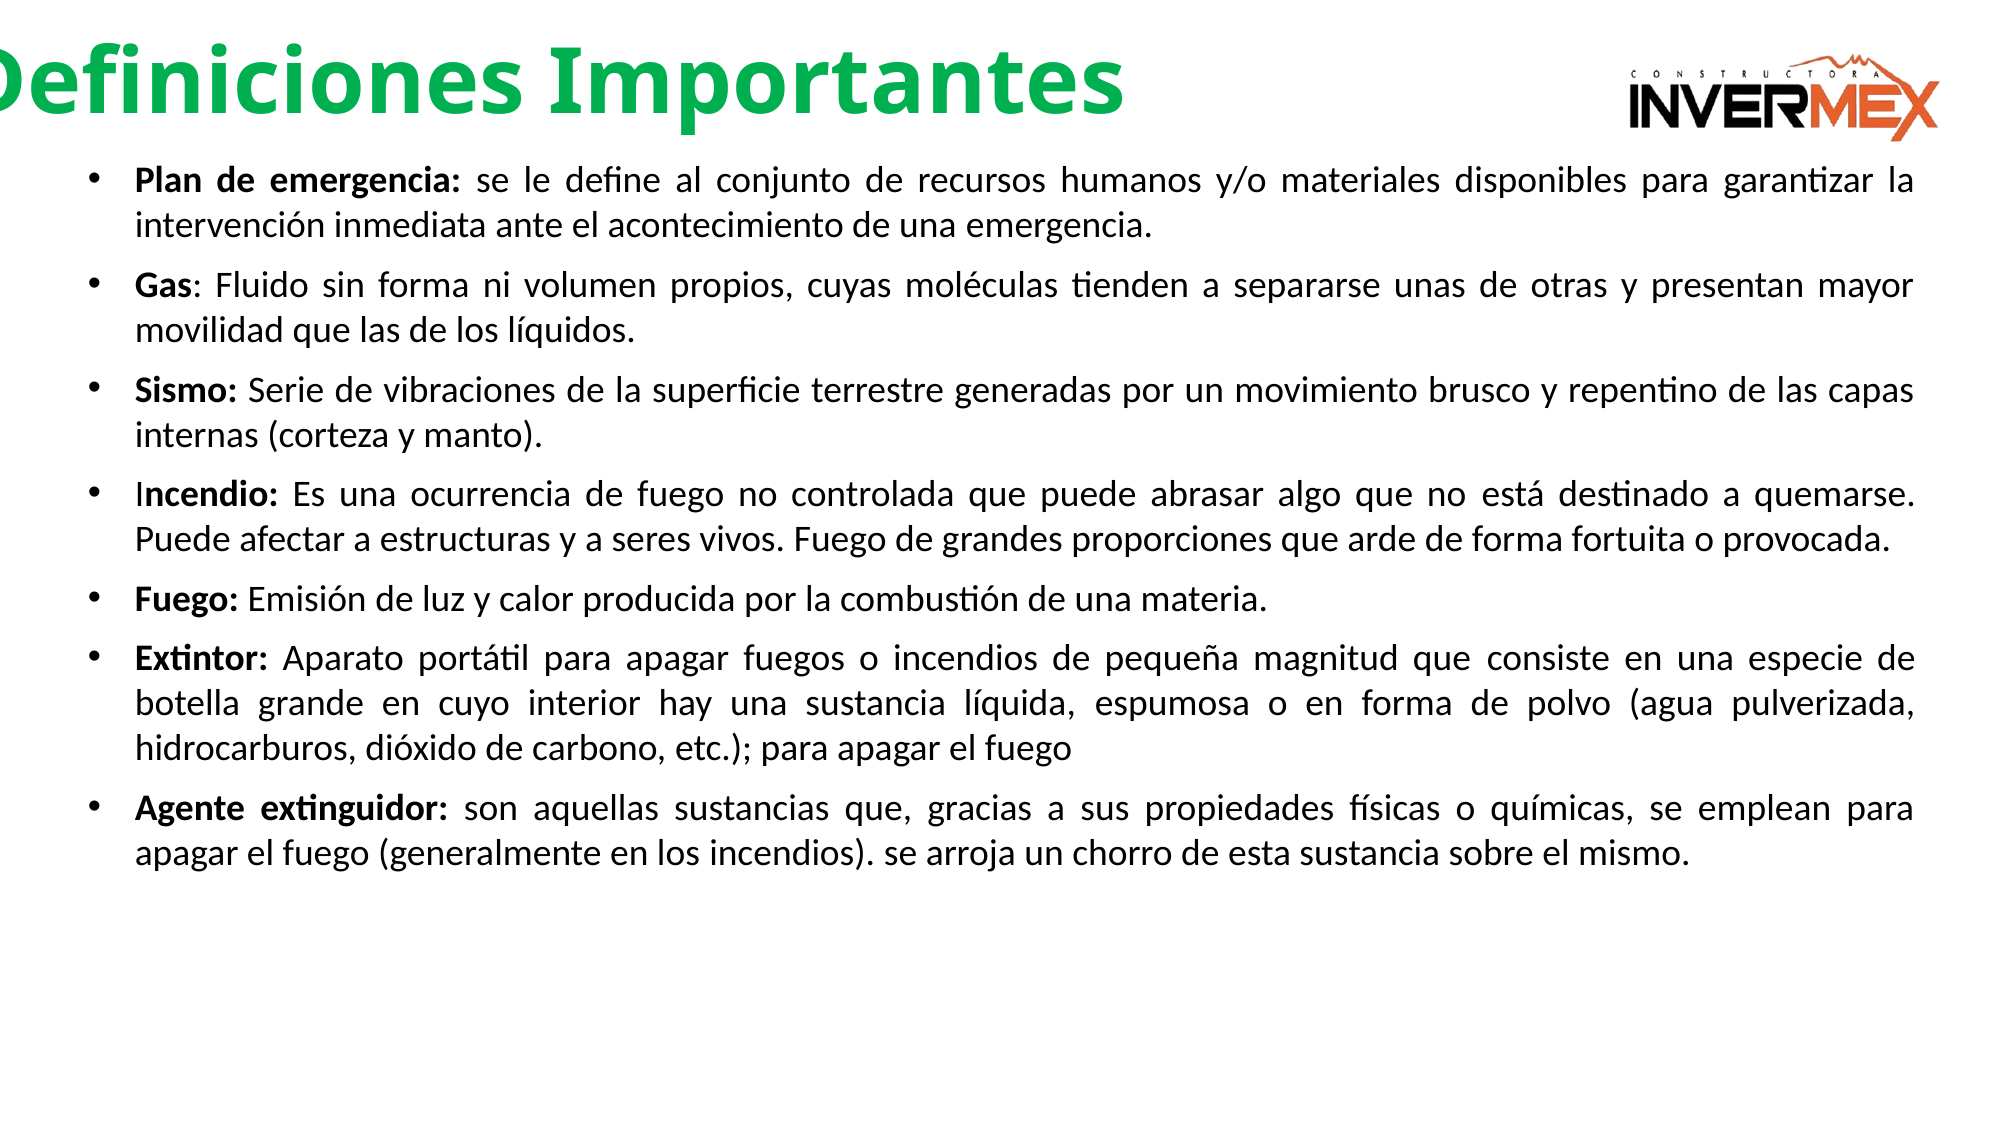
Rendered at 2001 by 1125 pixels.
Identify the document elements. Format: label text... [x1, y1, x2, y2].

picture [1592, 18, 1964, 183]
title Definiciones Importantes [0, 18, 1406, 148]
list Plan de emergencia: se le define al conjunto de recursos humanos y/o materiales disponibles para garantizar la intervención inmediata ante el acontecimiento de una emergencia. Gas: Fluido sin forma ni volumen propios, cuyas moléculas tienden a separarse unas de otras y presentan mayor movilidad que las de los líquidos. Sismo: Serie de vibraciones de la superficie terrestre generadas por un movimiento brusco y repentino de las capas internas (corteza y manto). Incendio: Es una ocurrencia de fuego no controlada que puede abrasar algo que no está destinado a quemarse. Puede afectar a estructuras y a seres vivos. Fuego de grandes proporciones que arde de forma fortuita o provocada. Fuego: Emisión de luz y calor producida por la combustión de una materia. Extintor: Aparato portátil para apagar fuegos o incendios de pequeña magnitud que consiste en una especie de botella grande en cuyo interior hay una sustancia líquida, espumosa o en forma de polvo (agua pulverizada, hidrocarburos, dióxido de carbono, etc.); para apagar el fuego Agente extinguidor: son aquellas sustancias que, gracias a sus propiedades físicas o químicas, se emplean para apagar el fuego (generalmente en los incendios). se arroja un chorro de esta sustancia sobre el mismo. [35, 147, 1932, 1103]
